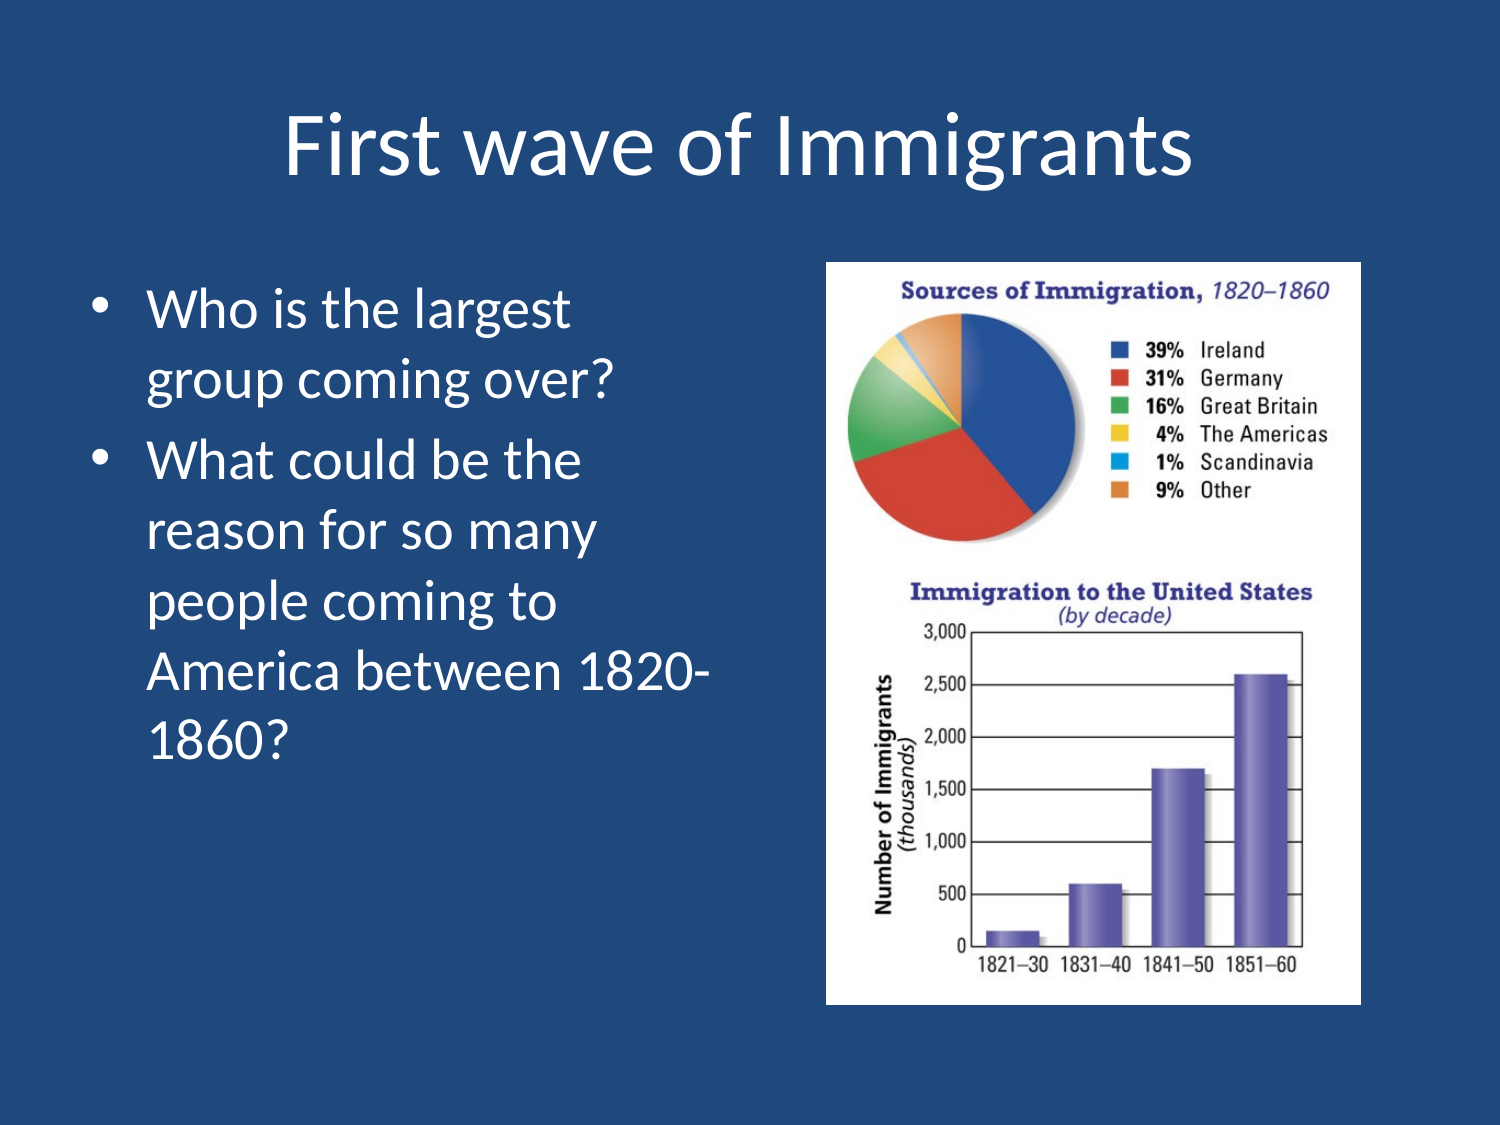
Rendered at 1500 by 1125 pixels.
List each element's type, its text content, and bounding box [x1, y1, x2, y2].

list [762, 262, 1426, 1006]
title First wave of Immigrants [75, 45, 1425, 233]
list Who is the largest group coming over? What could be the reason for so many people coming to America between 1820-1860? [75, 262, 738, 1005]
